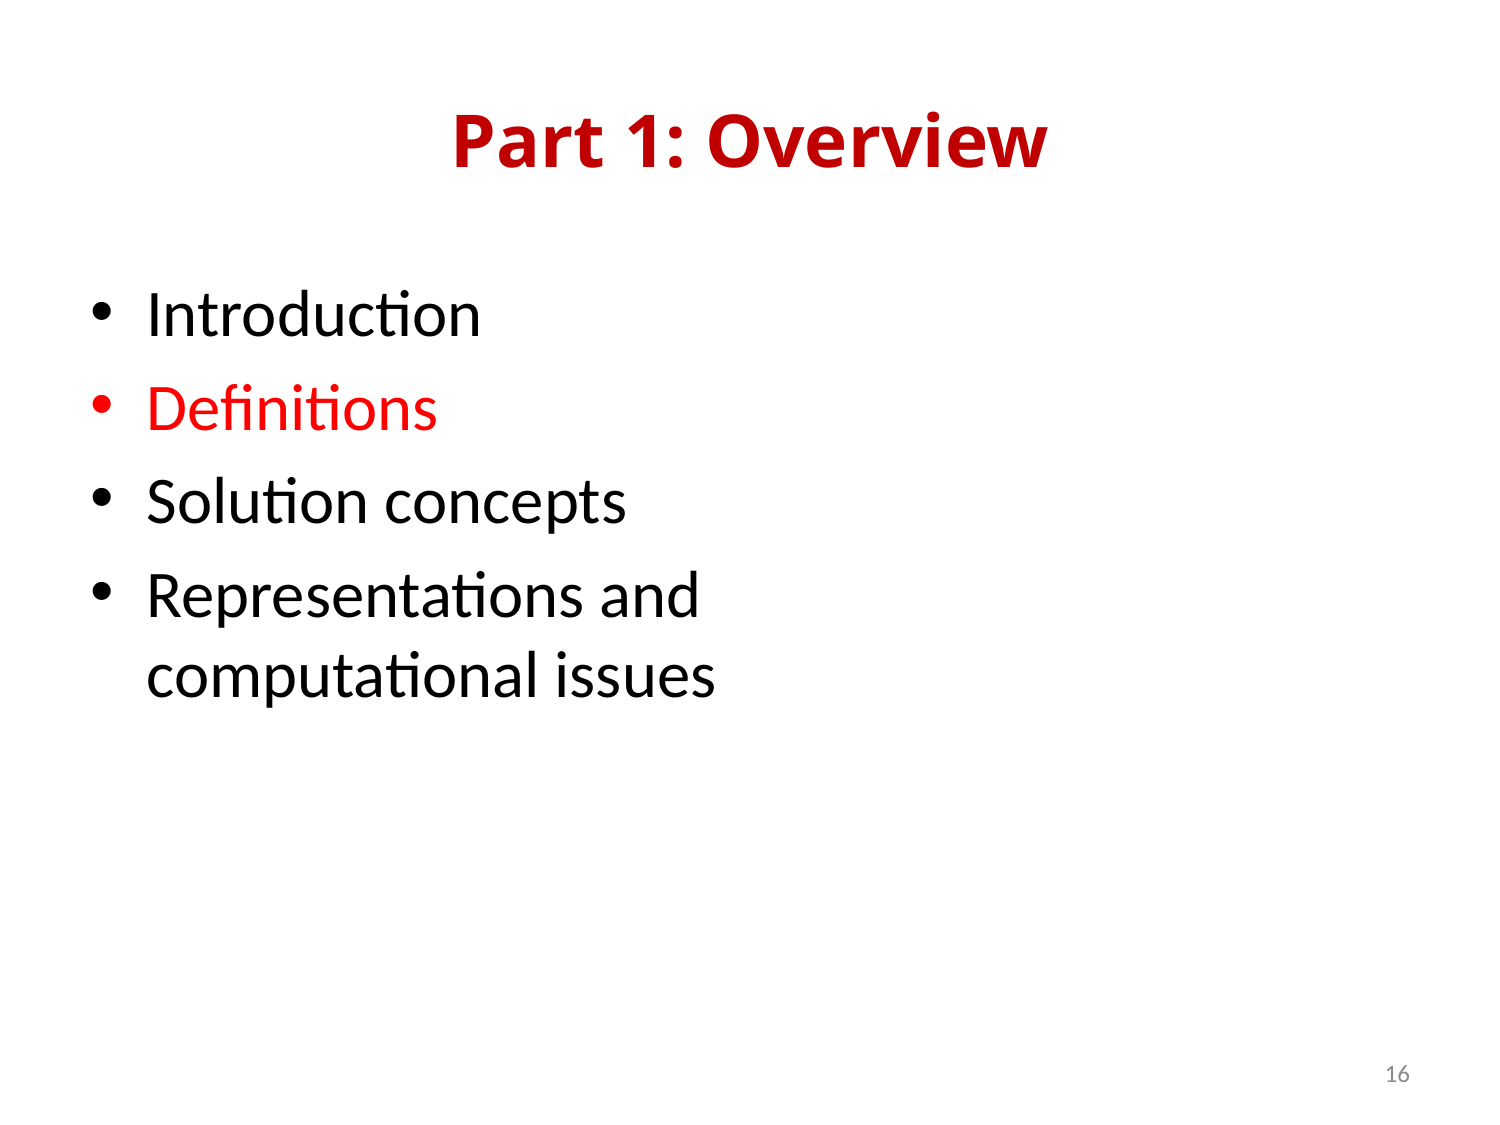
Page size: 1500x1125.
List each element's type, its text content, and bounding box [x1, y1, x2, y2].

slide_number 16 [1074, 1042, 1425, 1103]
title Part 1: Overview [75, 45, 1425, 233]
list Introduction Definitions Solution concepts Representations and computational issues [75, 262, 1425, 1005]
